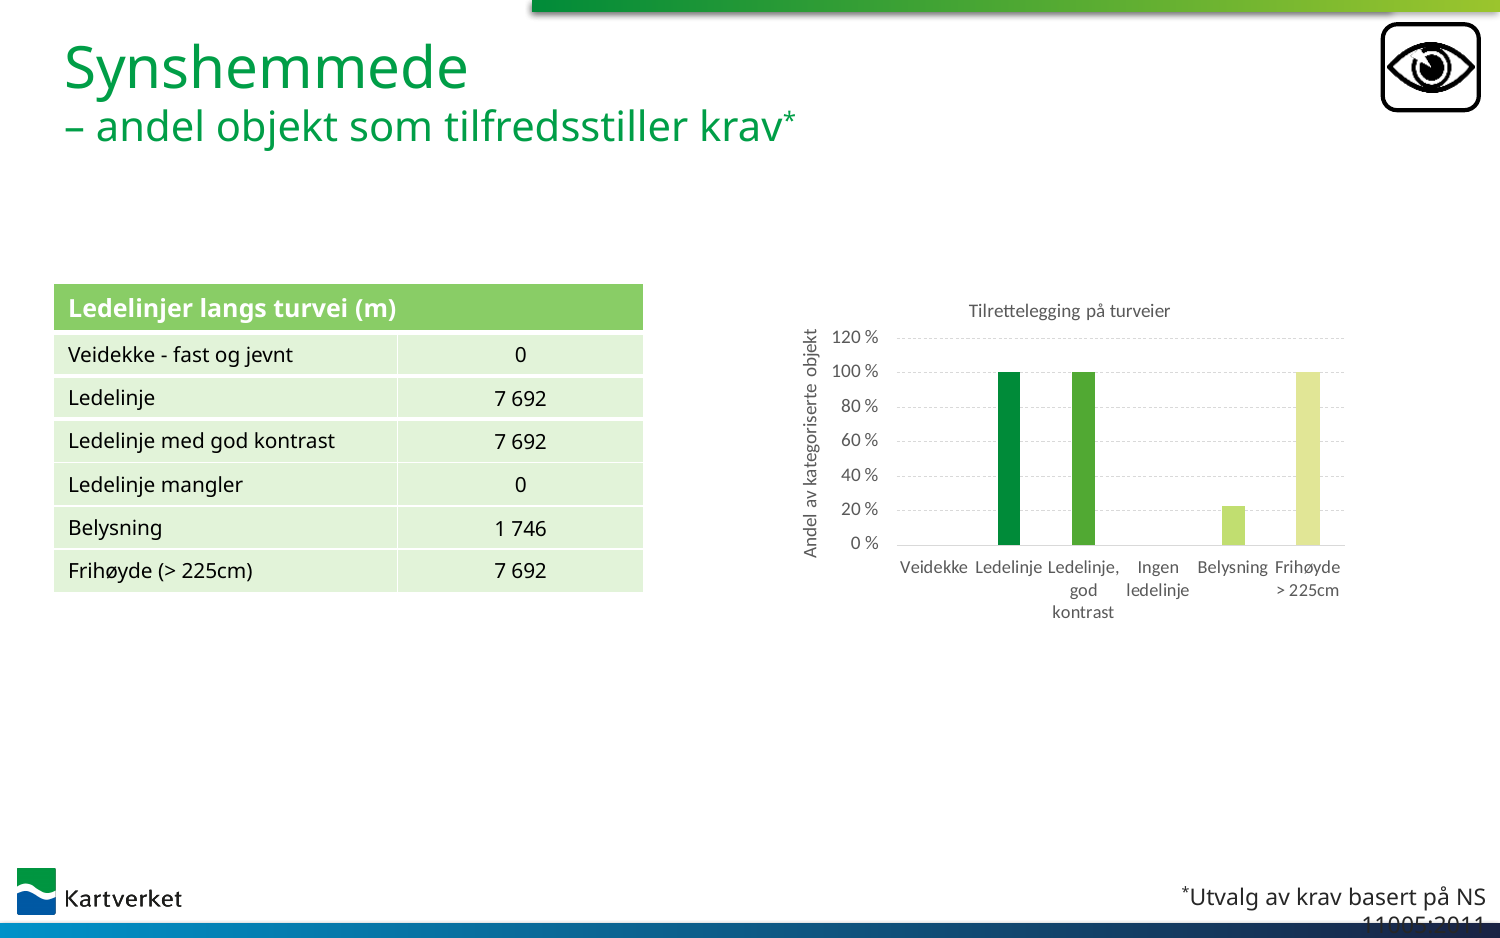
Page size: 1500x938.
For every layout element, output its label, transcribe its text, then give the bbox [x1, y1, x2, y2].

table_cell Ledelinje [54, 378, 397, 417]
table_cell 7 692 [398, 550, 643, 592]
table_cell Ledelinje med god kontrast [54, 421, 397, 462]
table_cell 0 [398, 463, 643, 505]
picture [791, 291, 1348, 630]
text_box Synshemmede – andel objekt som tilfredsstiller krav* [49, 24, 1431, 158]
table_cell 7 692 [398, 421, 643, 462]
table_cell Frihøyde (> 225cm) [54, 550, 397, 592]
table_header Ledelinjer langs turvei (m) [54, 284, 643, 330]
table_cell Belysning [54, 507, 397, 548]
text_box *Utvalg av krav basert på NS 11005:2011 [1068, 873, 1500, 938]
table_cell 1 746 [398, 507, 643, 548]
table_cell 0 [398, 335, 643, 374]
table_cell Ledelinje mangler [54, 463, 397, 505]
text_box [1382, 24, 1480, 111]
table_cell Veidekke - fast og jevnt [54, 335, 397, 374]
table_cell 7 692 [398, 378, 643, 417]
